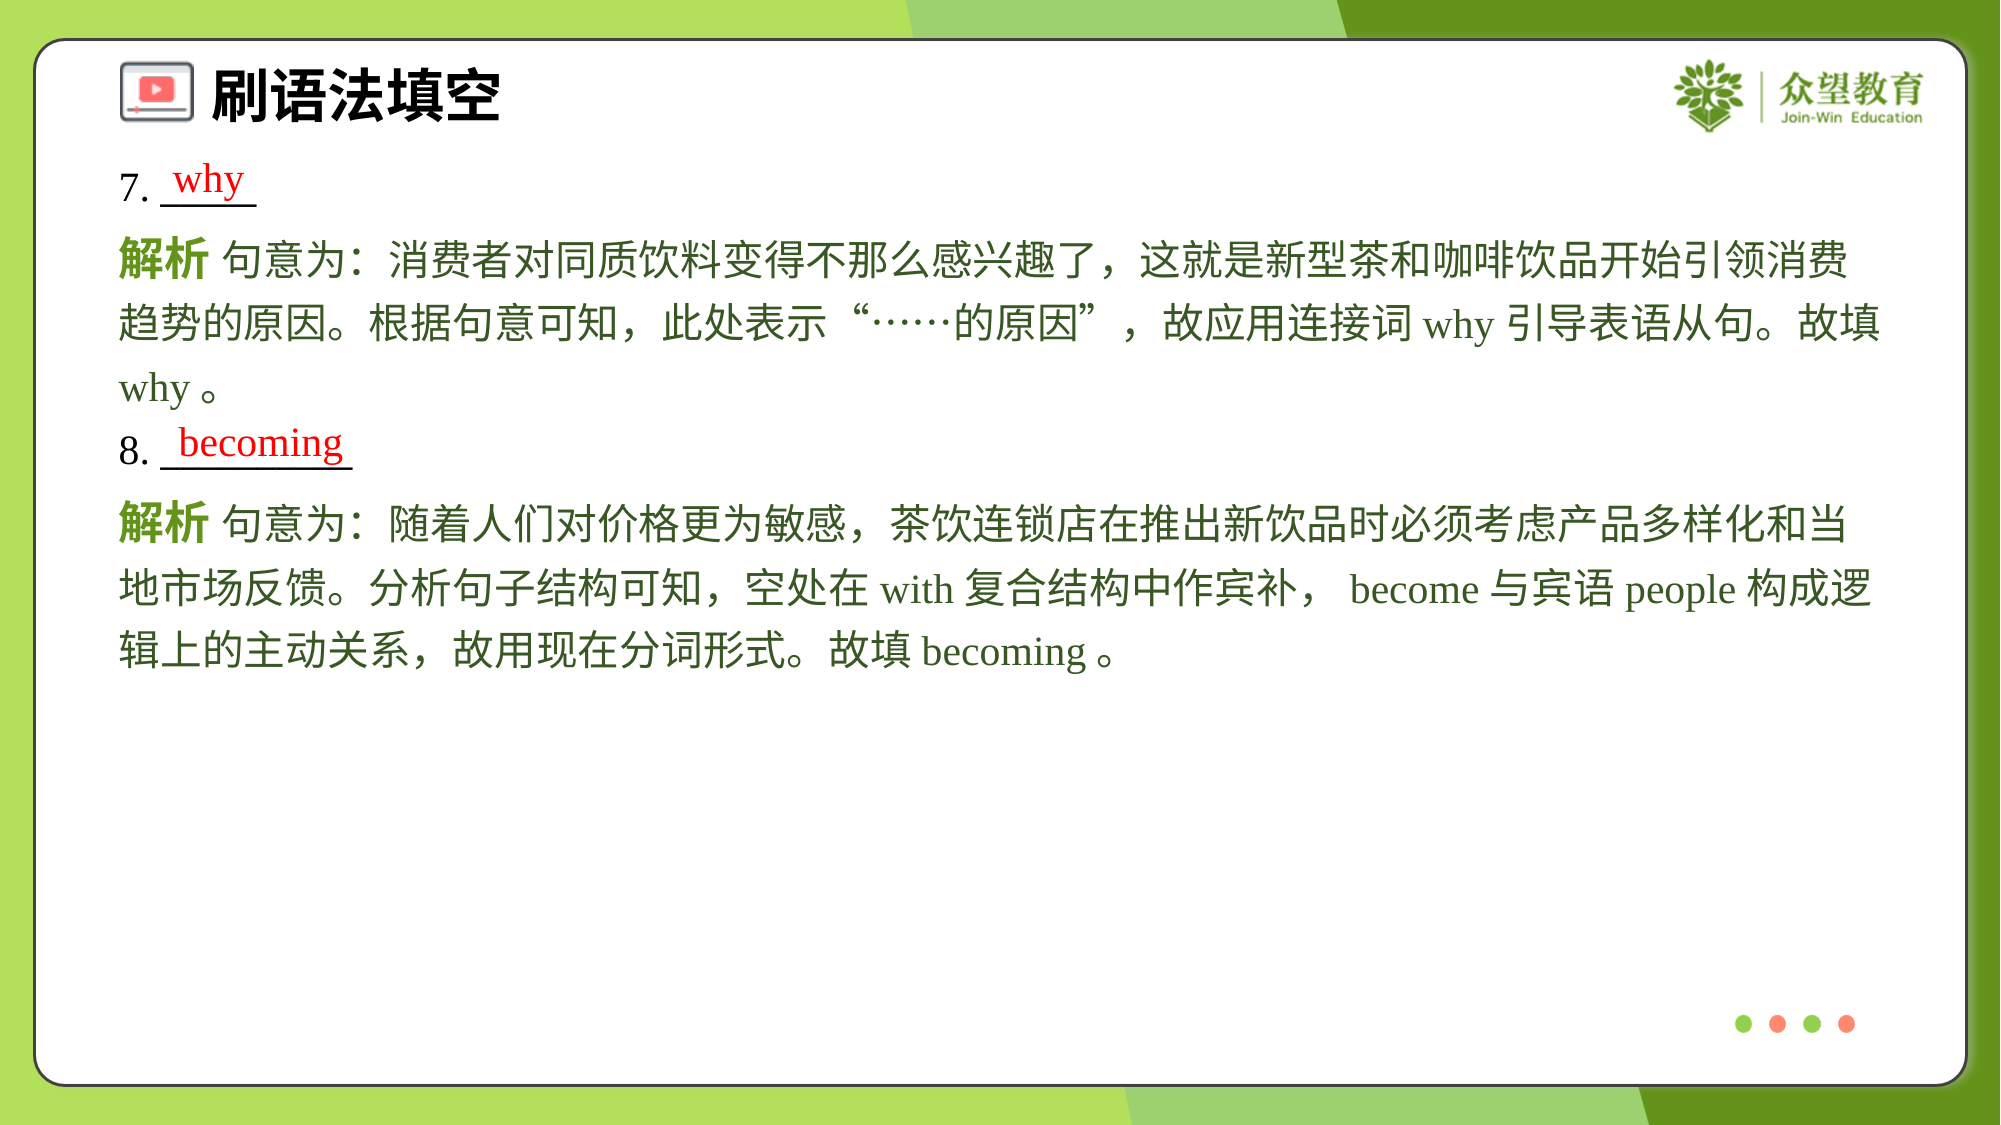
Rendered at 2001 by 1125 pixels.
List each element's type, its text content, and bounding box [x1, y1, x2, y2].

text_box 8. __________ [118, 410, 1883, 468]
text_box 解析 句意为：消费者对同质饮料变得不那么感兴趣了，这就是新型茶和咖啡饮品开始引领消费趋势的原因。根据句意可知，此处表示“……的原因”，故应用连接词why引导表语从句。故填why。 [118, 215, 1883, 405]
text_box 7. _____ [118, 146, 1883, 204]
picture [0, 0, 2000, 1125]
text_box 解析 句意为：随着人们对价格更为敏感，茶饮连锁店在推出新饮品时必须考虑产品多样化和当地市场反馈。分析句子结构可知，空处在with复合结构中作宾补，become与宾语people构成逻辑上的主动关系，故用现在分词形式。故填becoming。 [118, 480, 1883, 670]
text_box why [167, 138, 250, 197]
text_box becoming [174, 402, 348, 460]
